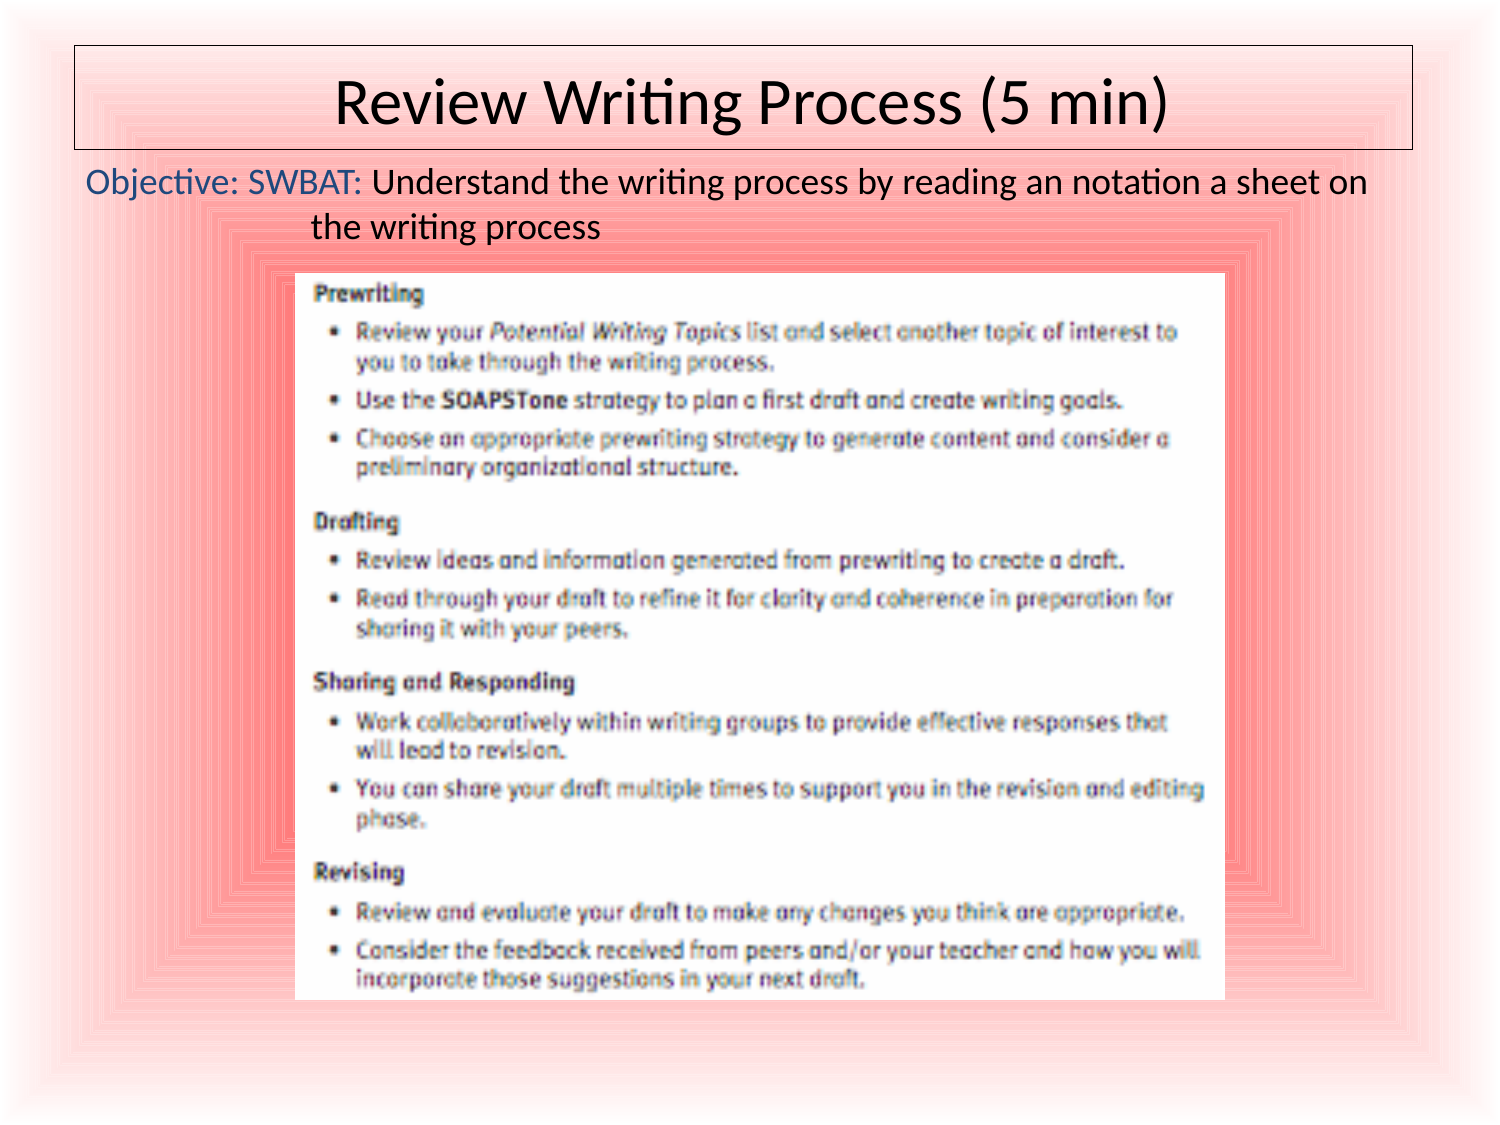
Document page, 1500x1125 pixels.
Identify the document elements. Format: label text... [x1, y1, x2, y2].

picture [295, 273, 1226, 1001]
text_box Review Writing Process (5 min) [74, 45, 1413, 149]
text_box Objective: SWBAT: Understand the writing process by reading an notation a sheet on the writing process [70, 149, 1413, 255]
